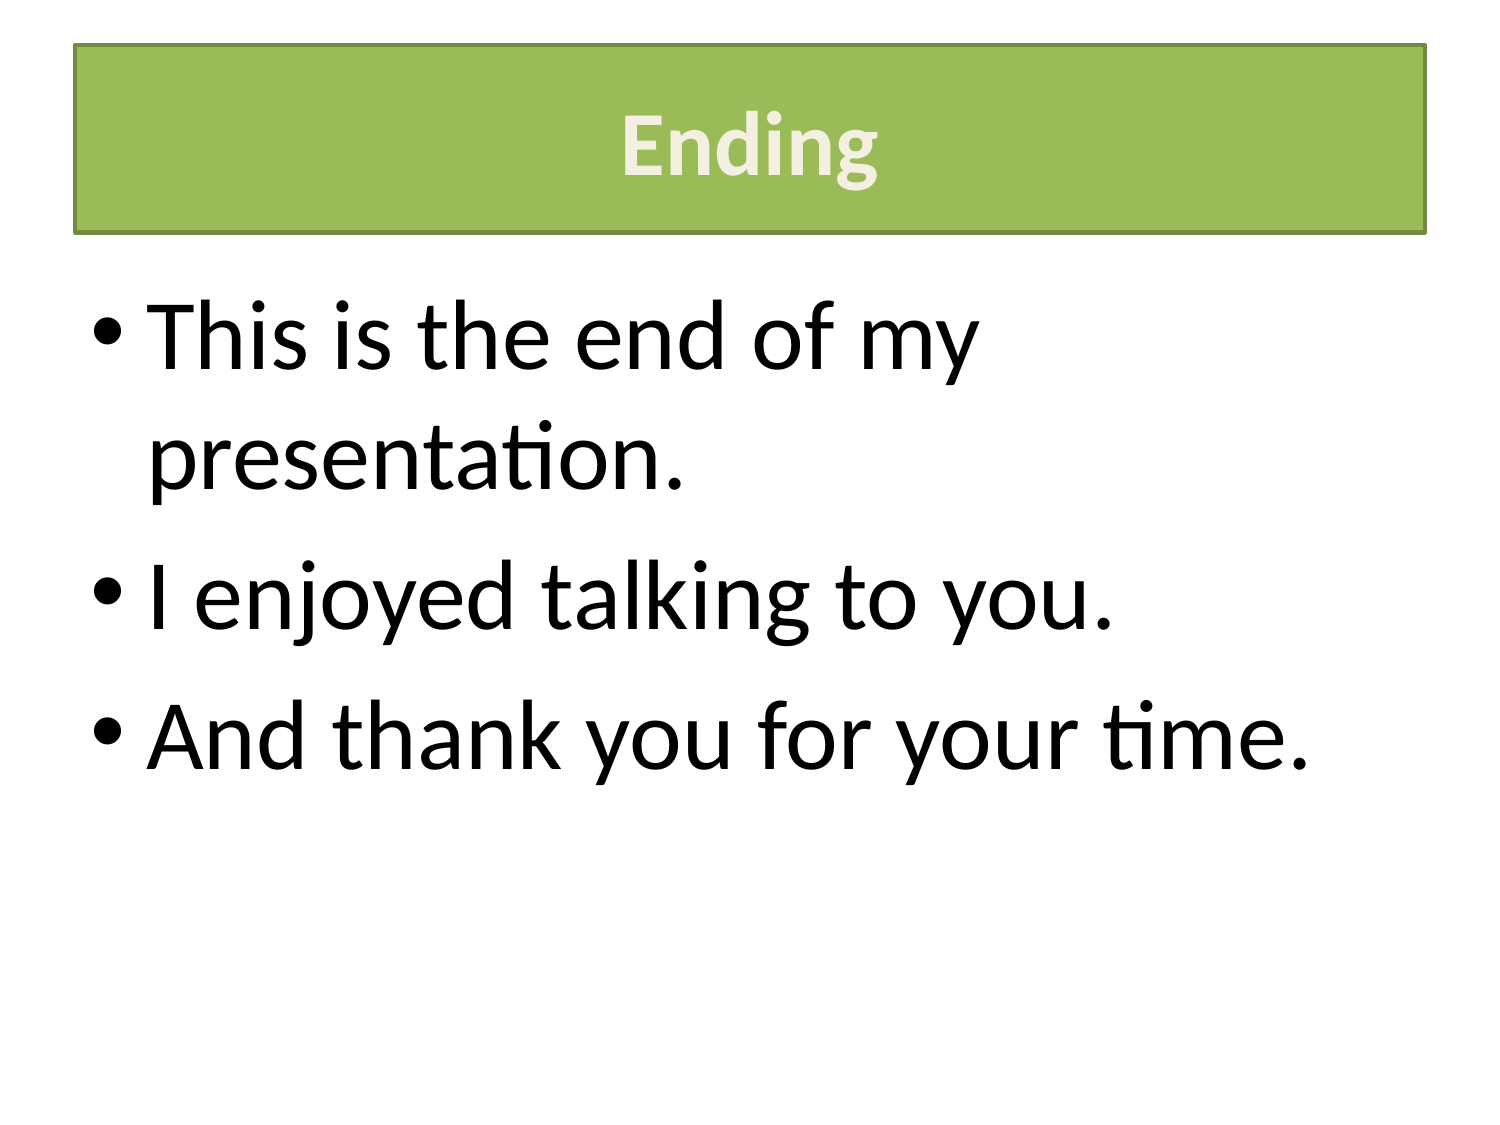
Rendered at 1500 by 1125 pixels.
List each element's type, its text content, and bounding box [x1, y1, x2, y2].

title Ending [73, 43, 1427, 235]
list This is the end of my presentation. I enjoyed talking to you. And thank you for your time. [75, 262, 1425, 1005]
